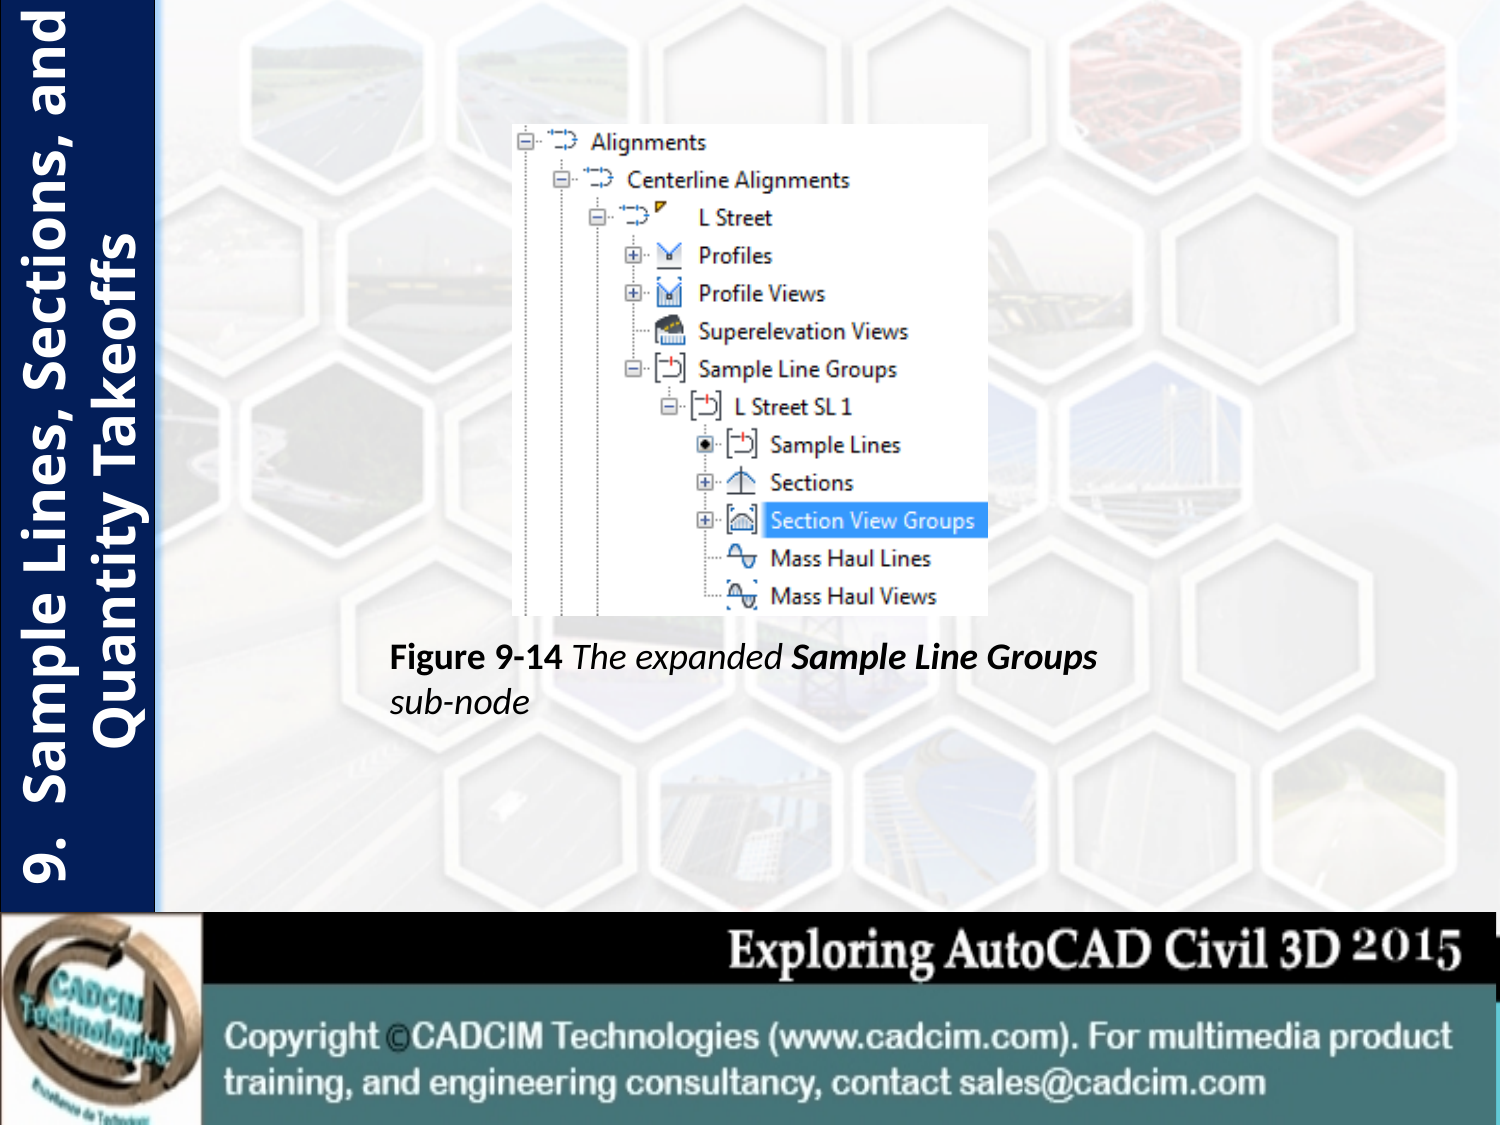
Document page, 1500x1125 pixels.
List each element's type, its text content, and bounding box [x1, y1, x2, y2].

text_box Figure 9-14 The expanded Sample Line Groups sub-node [374, 624, 1125, 730]
picture [0, 0, 1500, 1125]
